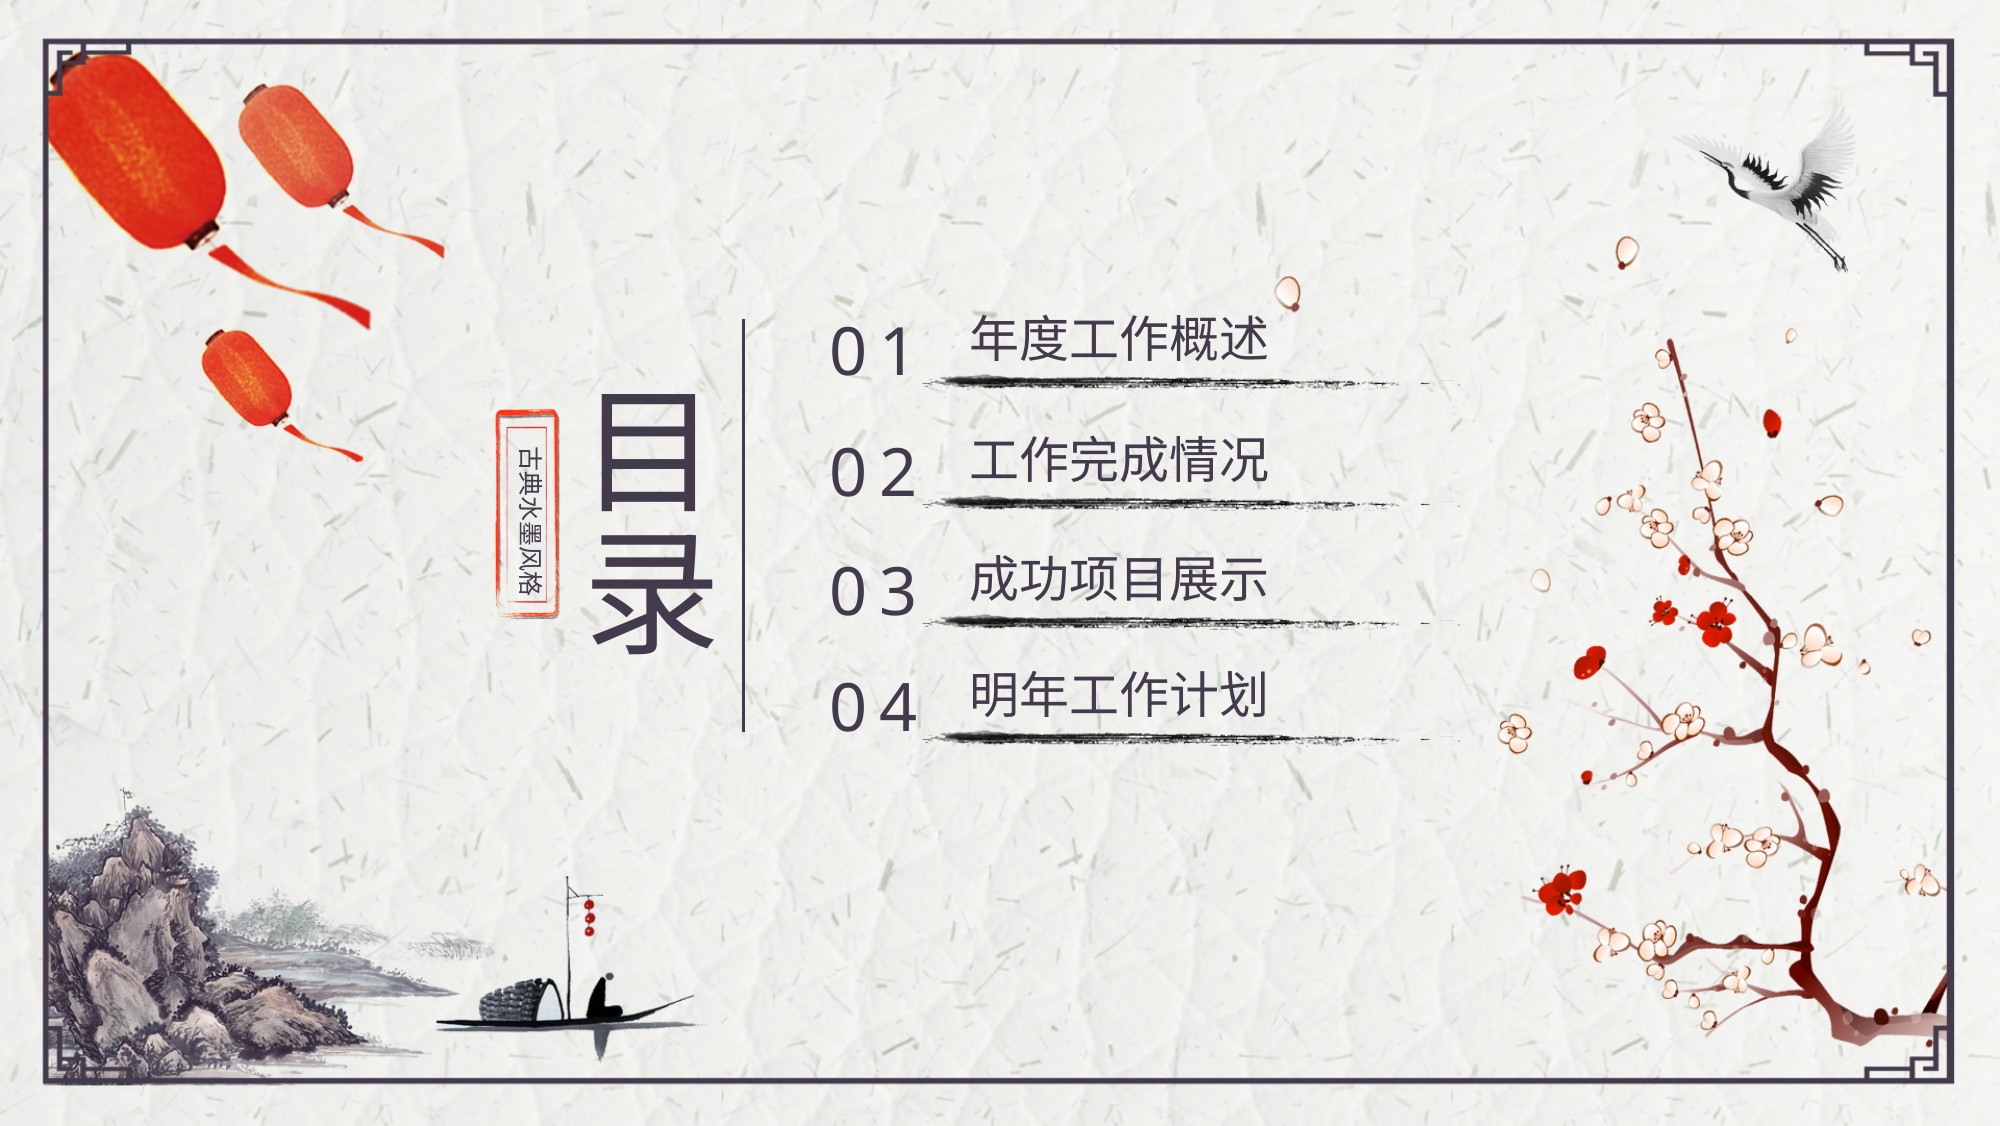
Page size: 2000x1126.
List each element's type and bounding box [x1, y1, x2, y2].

picture [0, 0, 2000, 1126]
text_box [492, 408, 560, 620]
text_box [802, 653, 1488, 756]
text_box [802, 297, 1488, 400]
text_box [802, 418, 1488, 521]
text_box [802, 537, 1488, 640]
